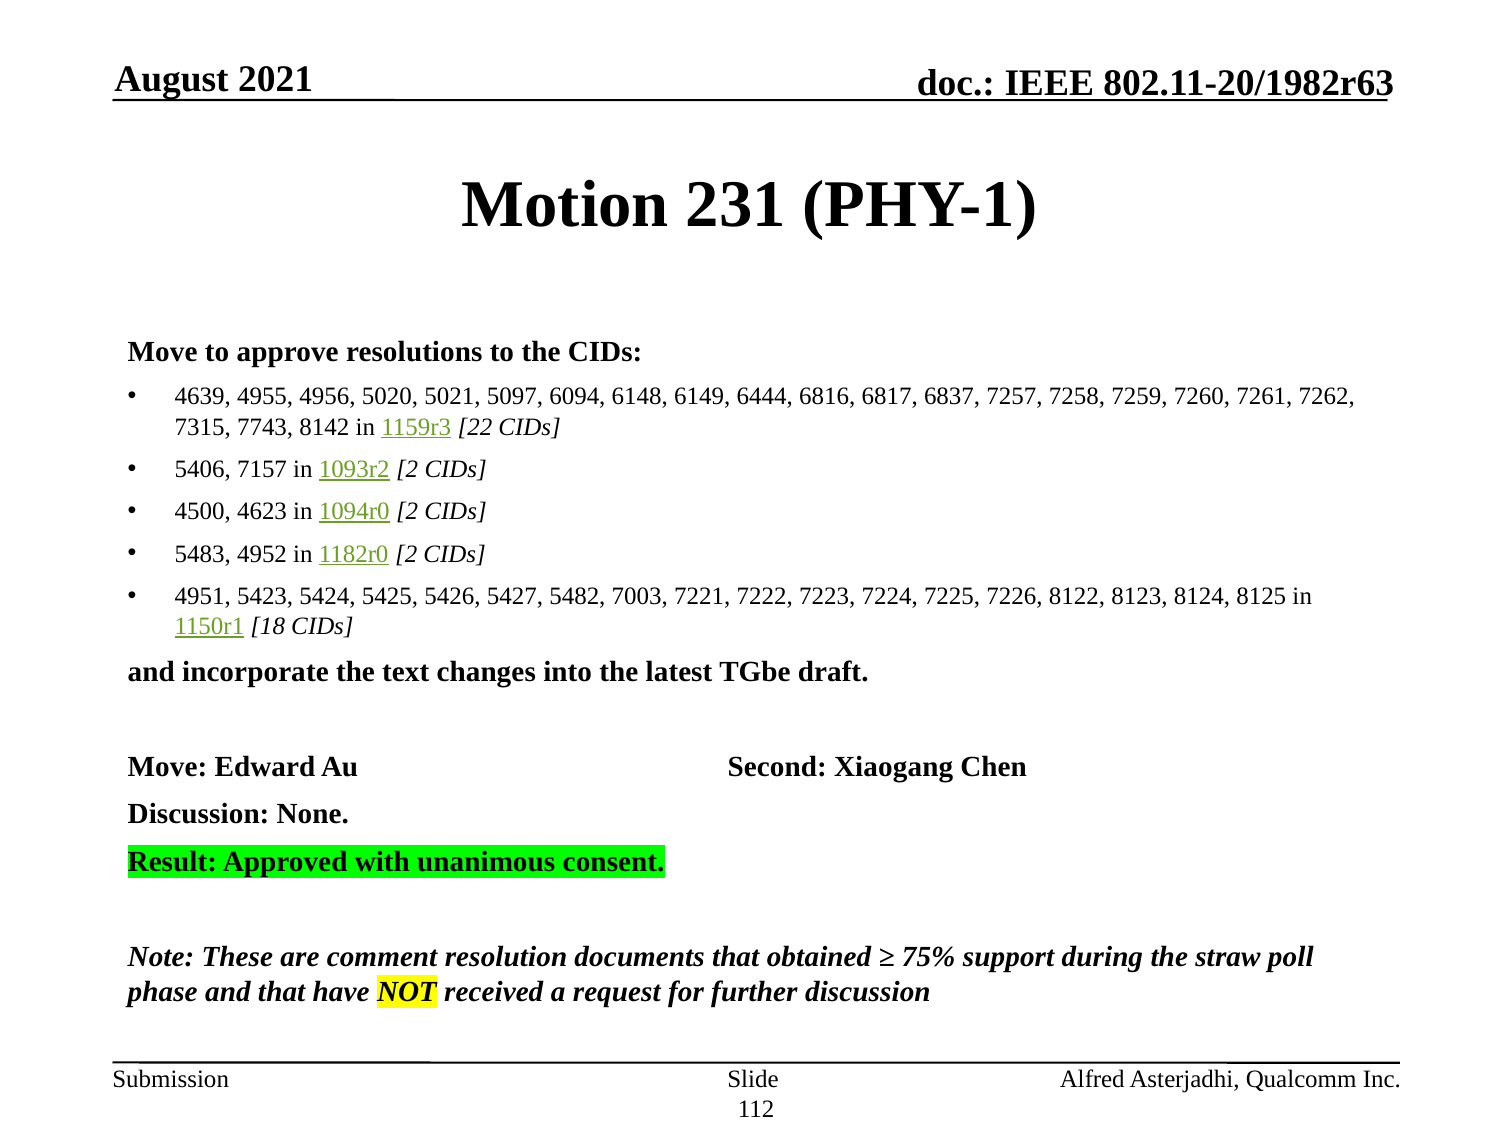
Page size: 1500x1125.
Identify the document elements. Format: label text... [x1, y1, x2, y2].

list Move to approve resolutions to the CIDs: 4639, 4955, 4956, 5020, 5021, 5097, 6094, 6148, 6149, 6444, 6816, 6817, 6837, 7257, 7258, 7259, 7260, 7261, 7262, 7315, 7743, 8142 in 1159r3 [22 CIDs] 5406, 7157 in 1093r2 [2 CIDs] 4500, 4623 in 1094r0 [2 CIDs] 5483, 4952 in 1182r0 [2 CIDs] 4951, 5423, 5424, 5425, 5426, 5427, 5482, 7003, 7221, 7222, 7223, 7224, 7225, 7226, 8122, 8123, 8124, 8125 in 1150r1 [18 CIDs] and incorporate the text changes into the latest TGbe draft. Move: Edward Au Second: Xiaogang Chen Discussion: None. Result: Approved with unanimous consent. Note: These are comment resolution documents that obtained ≥ 75% support during the straw poll phase and that have NOT received a request for further discussion [112, 324, 1388, 1063]
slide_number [114, 54, 423, 100]
footer Alfred Asterjadhi, Qualcomm Inc. [878, 1061, 1402, 1093]
title Motion 231 (PHY-1) [112, 112, 1388, 288]
slide_number Slide 112 [712, 1061, 800, 1123]
